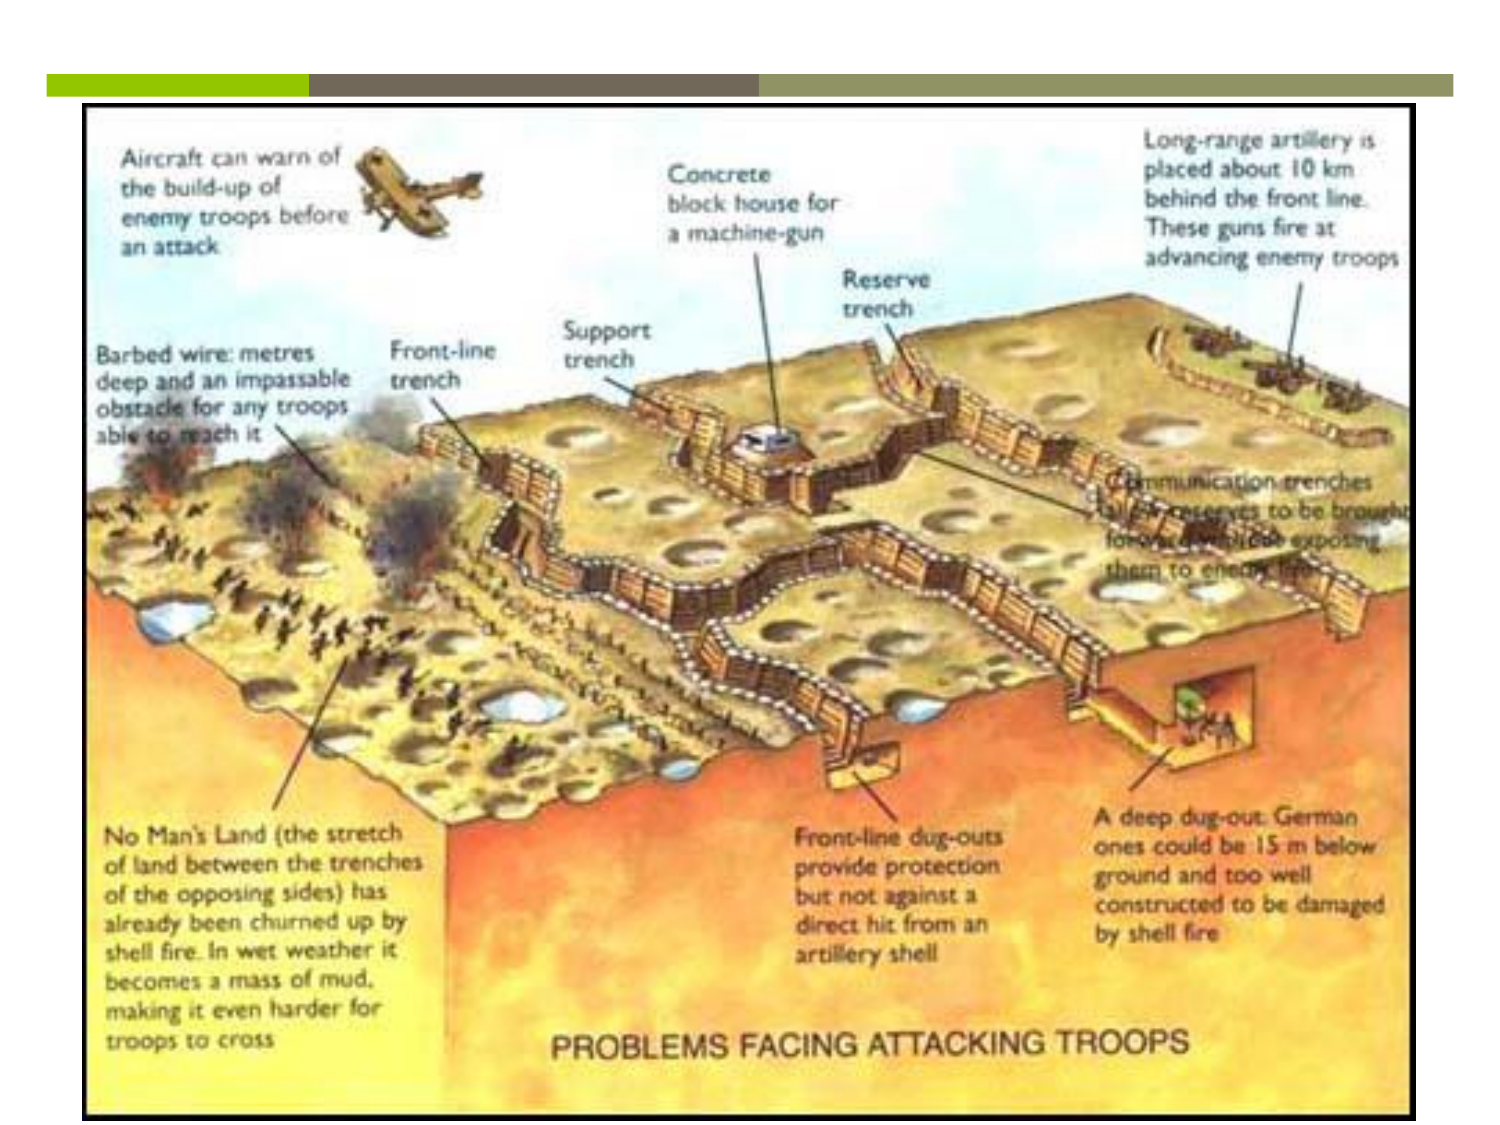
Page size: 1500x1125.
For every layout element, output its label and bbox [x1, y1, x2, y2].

picture [82, 102, 1416, 1121]
